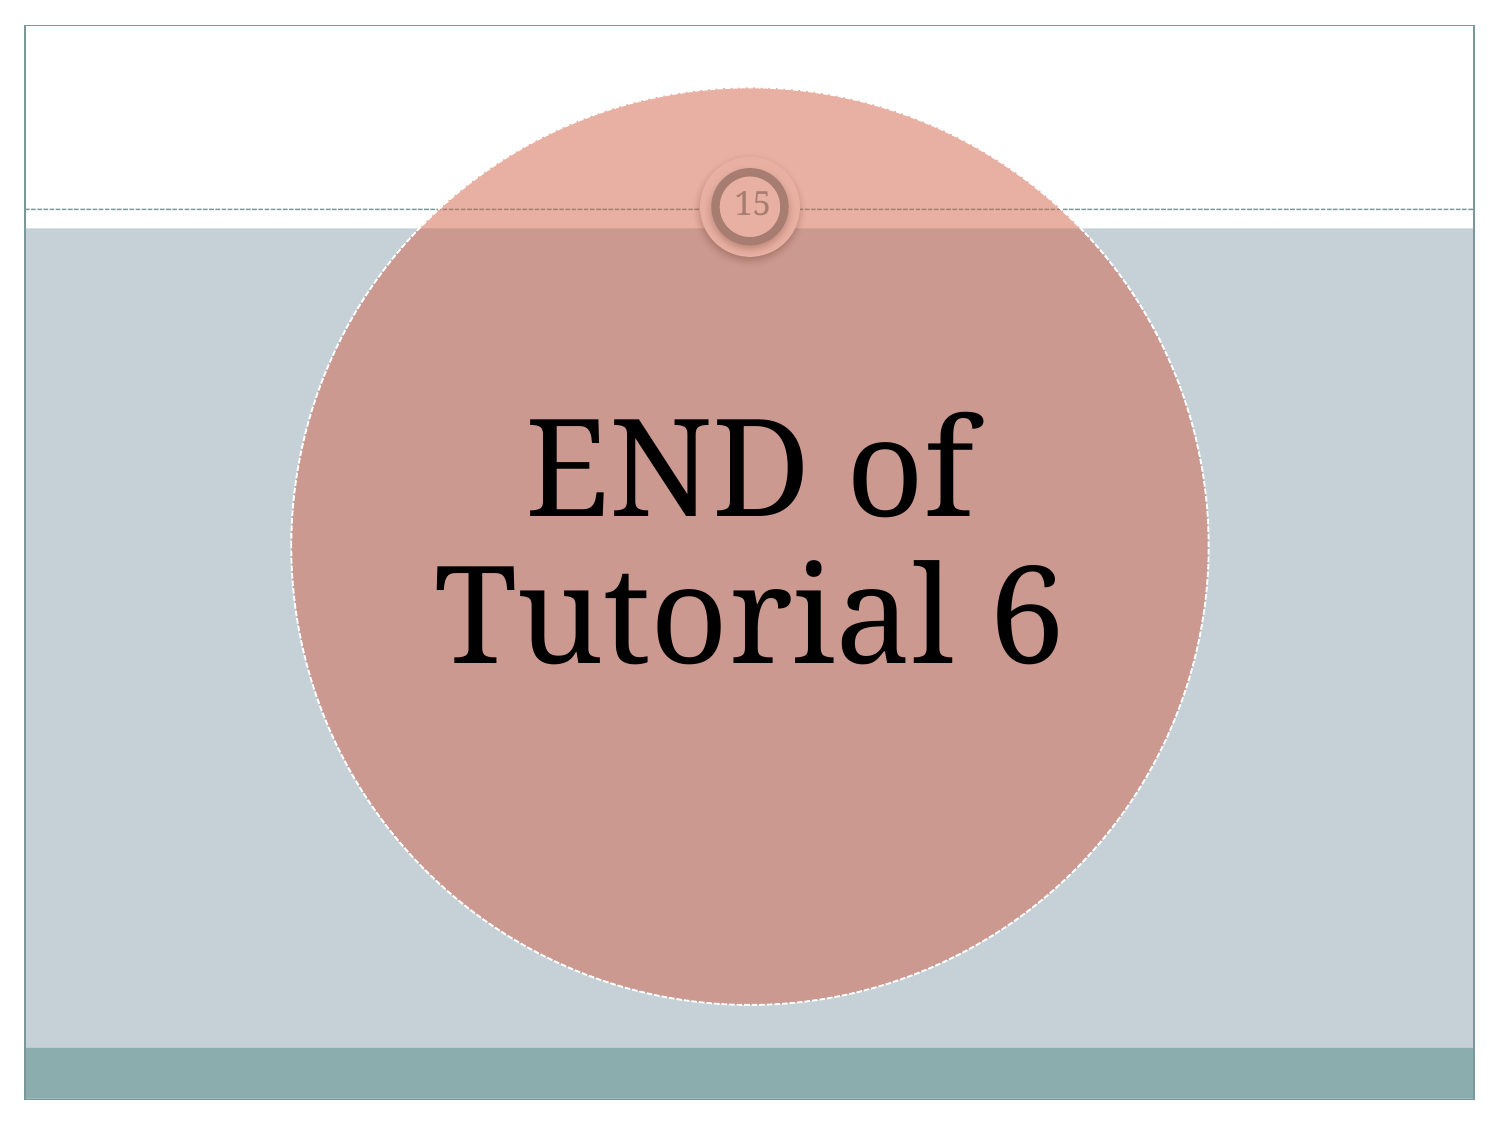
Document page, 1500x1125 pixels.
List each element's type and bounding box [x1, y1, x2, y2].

list [74, 87, 1426, 1006]
